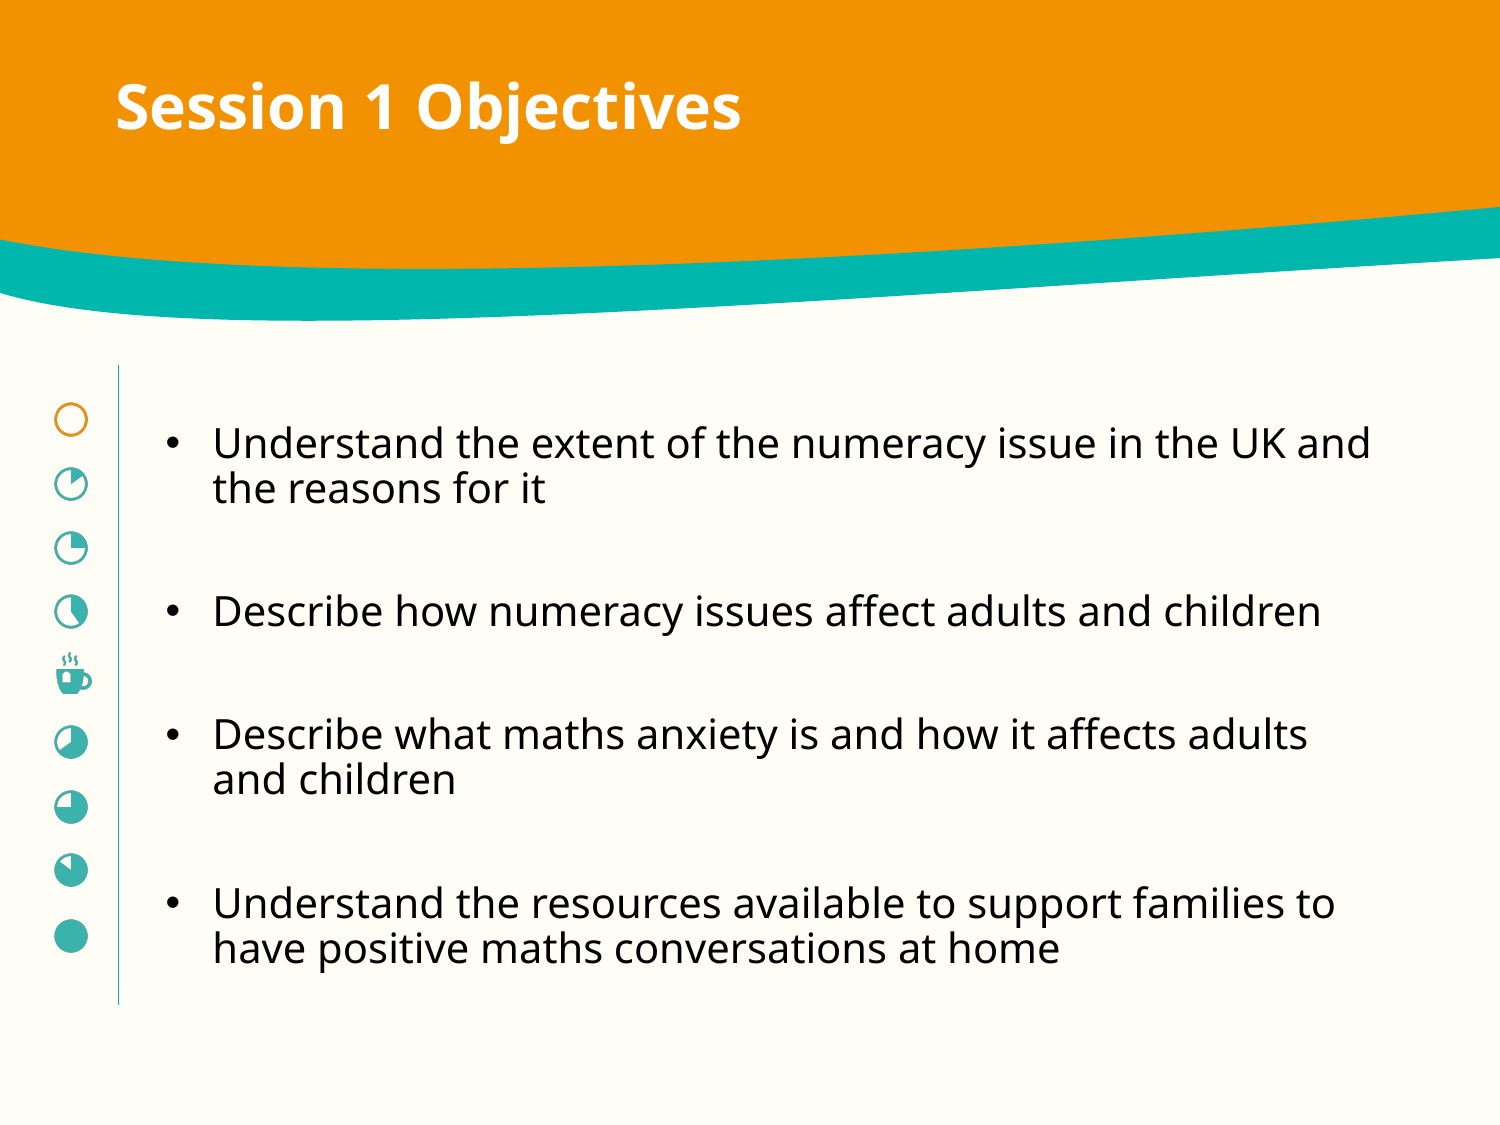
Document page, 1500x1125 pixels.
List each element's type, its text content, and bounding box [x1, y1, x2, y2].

picture [50, 463, 92, 505]
picture [50, 398, 92, 441]
picture [50, 721, 92, 763]
picture [50, 786, 92, 828]
list Understand the extent of the numeracy issue in the UK and the reasons for it Describe how numeracy issues affect adults and children Describe what maths anxiety is and how it affects adults and children Understand the resources available to support families to have positive maths conversations at home [150, 414, 1388, 999]
picture [50, 849, 92, 891]
picture [50, 915, 92, 957]
picture [47, 646, 101, 700]
picture [50, 590, 92, 633]
list Session 1 Objectives [100, 67, 1411, 258]
picture [50, 527, 92, 569]
